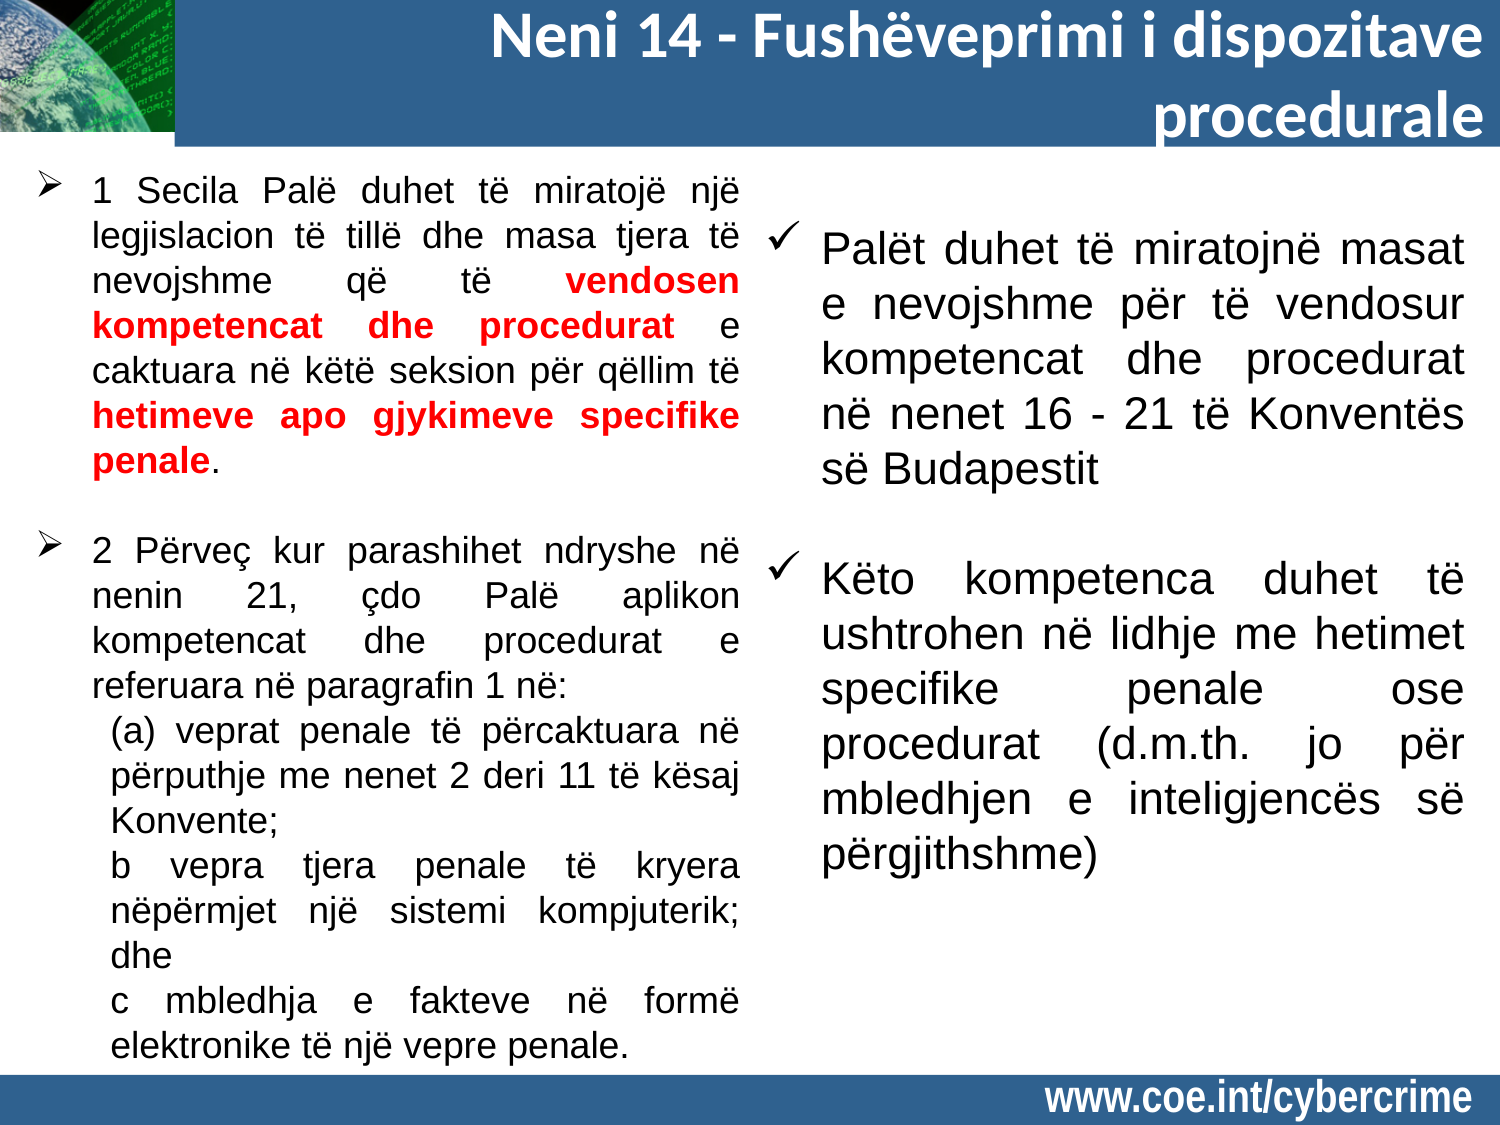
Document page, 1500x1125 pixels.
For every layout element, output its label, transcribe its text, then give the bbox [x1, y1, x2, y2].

text_box www.coe.int/cybercrime [1030, 1059, 1500, 1125]
text_box Palët duhet të miratojnë masat e nevojshme për të vendosur kompetencat dhe procedurat në nenet 16 - 21 të Konventës së Budapestit Këto kompetenca duhet të ushtrohen në lidhje me hetimet specifike penale ose procedurat (d.m.th. jo për mbledhjen e inteligjencës së përgjithshme) [749, 211, 1480, 886]
text_box [0, 1073, 1030, 1125]
picture [0, 0, 175, 132]
text_box Neni 14 - Fushëveprimi i dispozitave procedurale [173, 0, 1500, 149]
text_box 1 Secila Palë duhet të miratojë një legjislacion të tillë dhe masa tjera të nevojshme që të vendosen kompetencat dhe procedurat e caktuara në këtë seksion për qëllim të hetimeve apo gjykimeve specifike penale. 2 Përveç kur parashihet ndryshe në nenin 21, çdo Palë aplikon kompetencat dhe procedurat e referuara në paragrafin 1 në: (a) veprat penale të përcaktuara në përputhje me nenet 2 deri 11 të kësaj Konvente; b vepra tjera penale të kryera nëpërmjet një sistemi kompjuterik; dhe c mbledhja e fakteve në formë elektronike të një vepre penale. [20, 158, 755, 1073]
